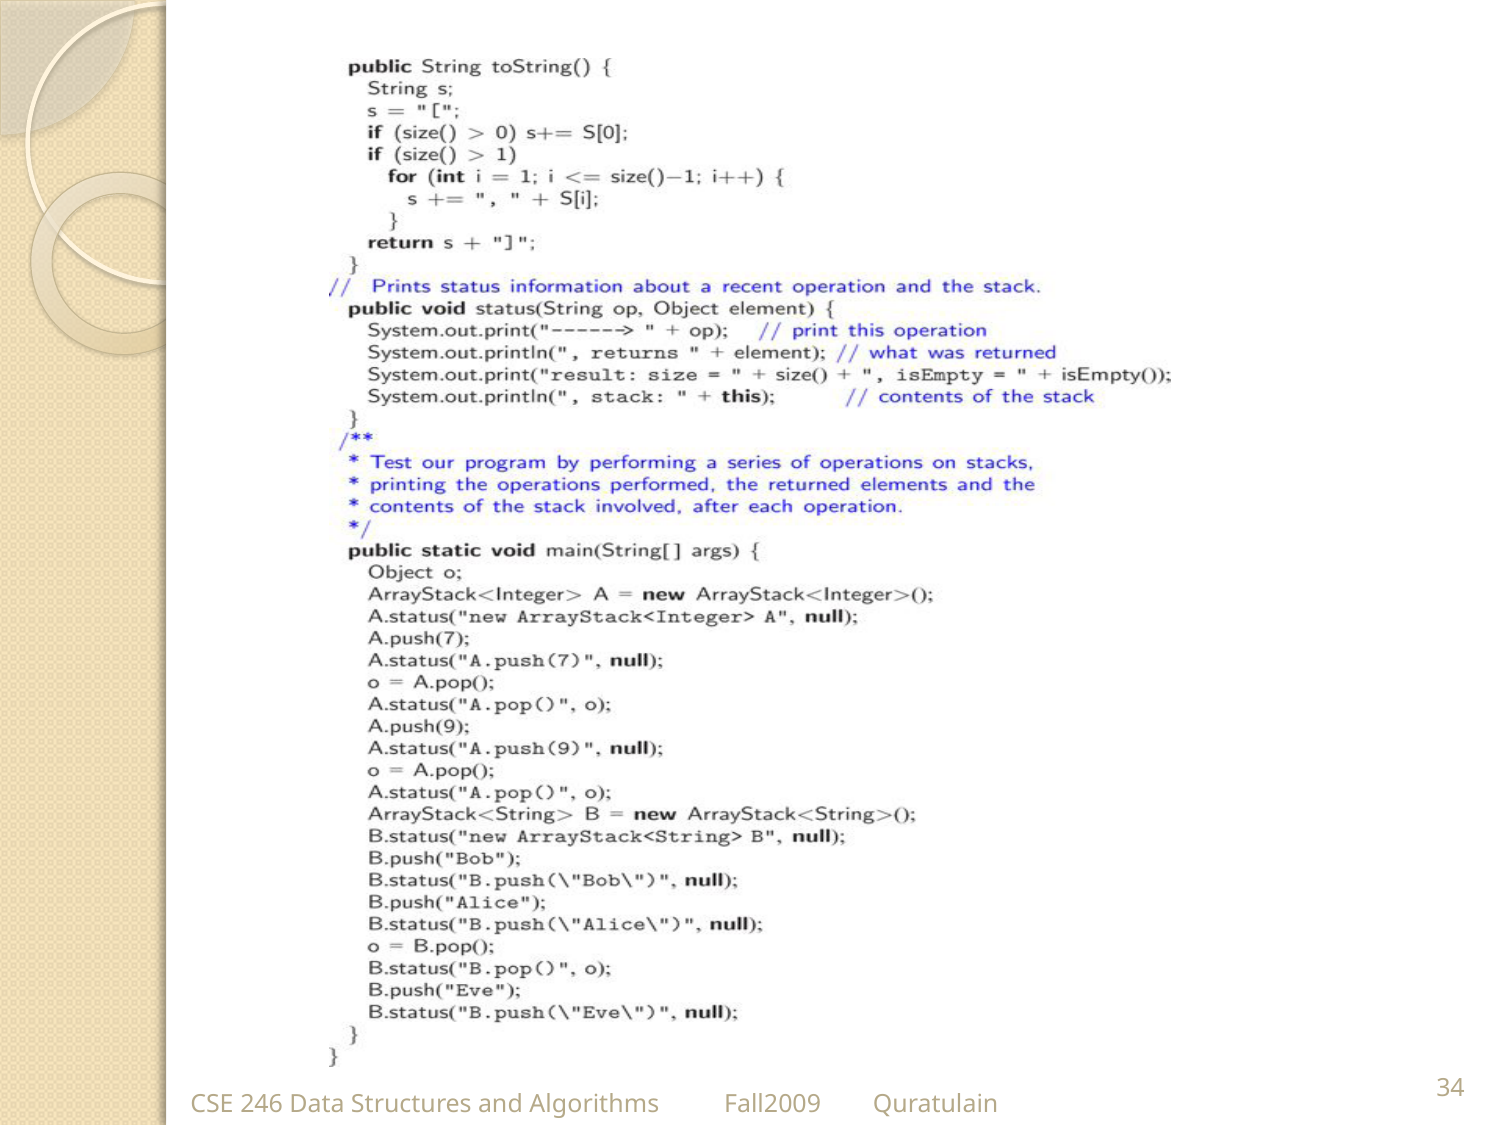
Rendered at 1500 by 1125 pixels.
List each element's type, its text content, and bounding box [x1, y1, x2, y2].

picture [329, 58, 1171, 1067]
slide_number 34 [1413, 1034, 1488, 1113]
footer CSE 246 Data Structures and Algorithms Fall2009 Quratulain [175, 1034, 1413, 1125]
